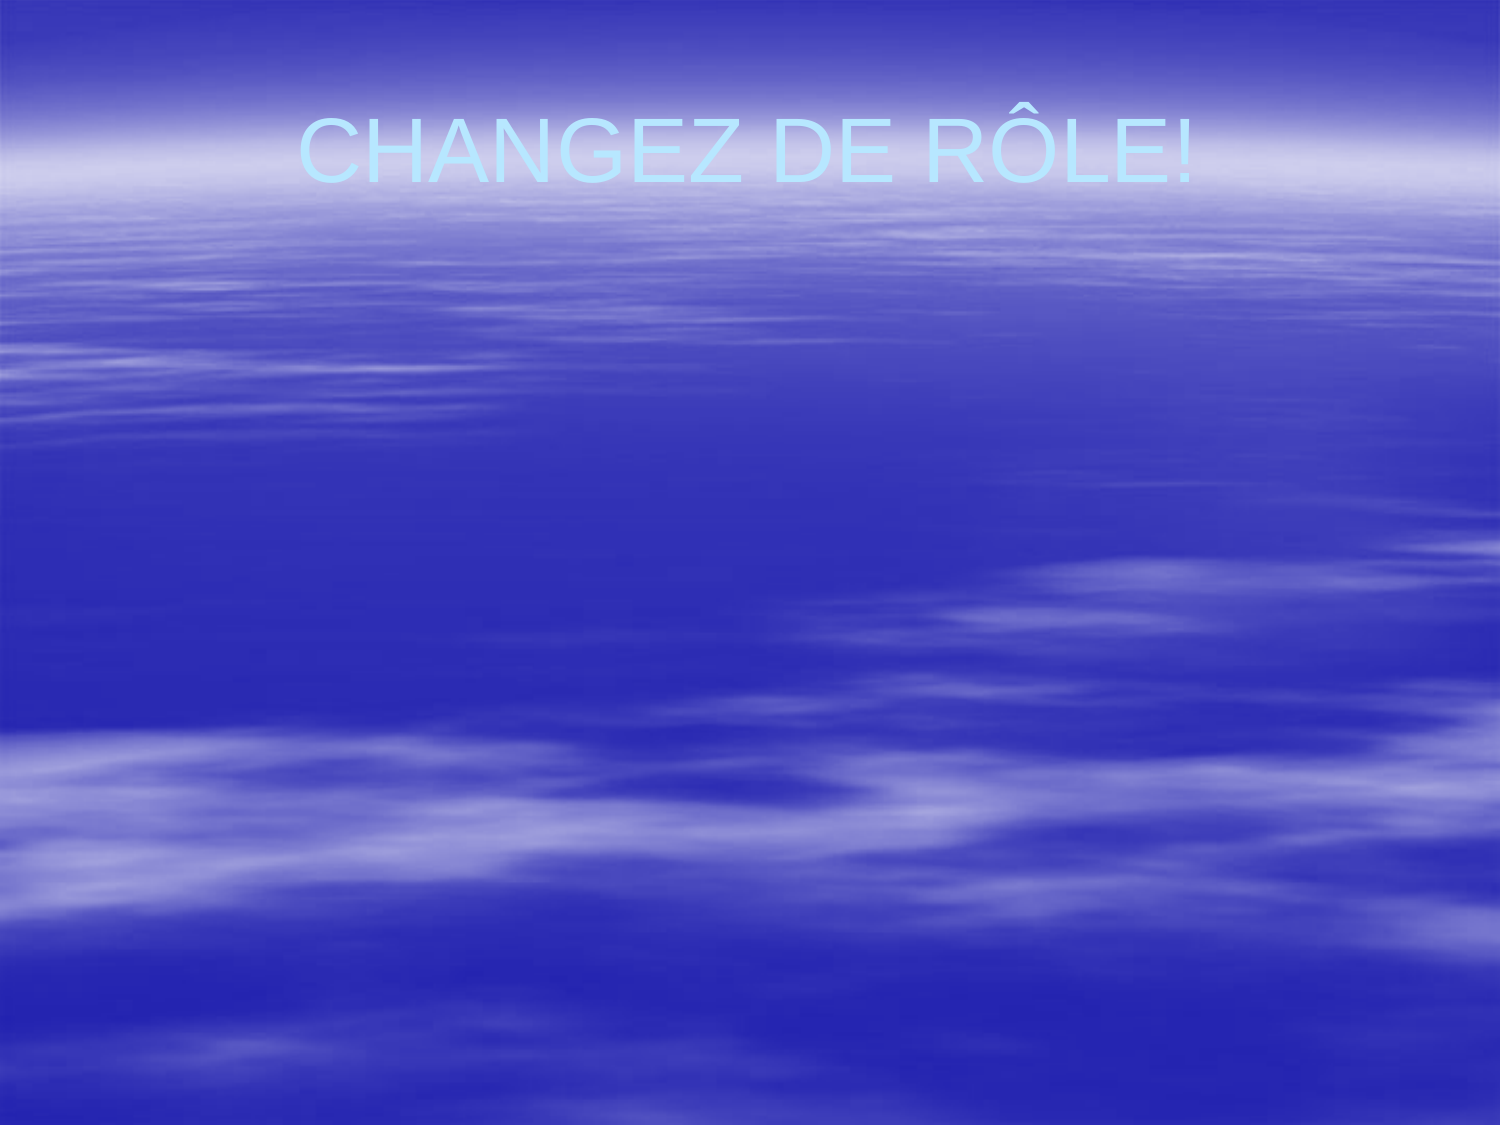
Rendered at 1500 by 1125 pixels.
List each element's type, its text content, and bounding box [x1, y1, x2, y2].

title CHANGEZ DE RÔLE! [49, 37, 1446, 255]
